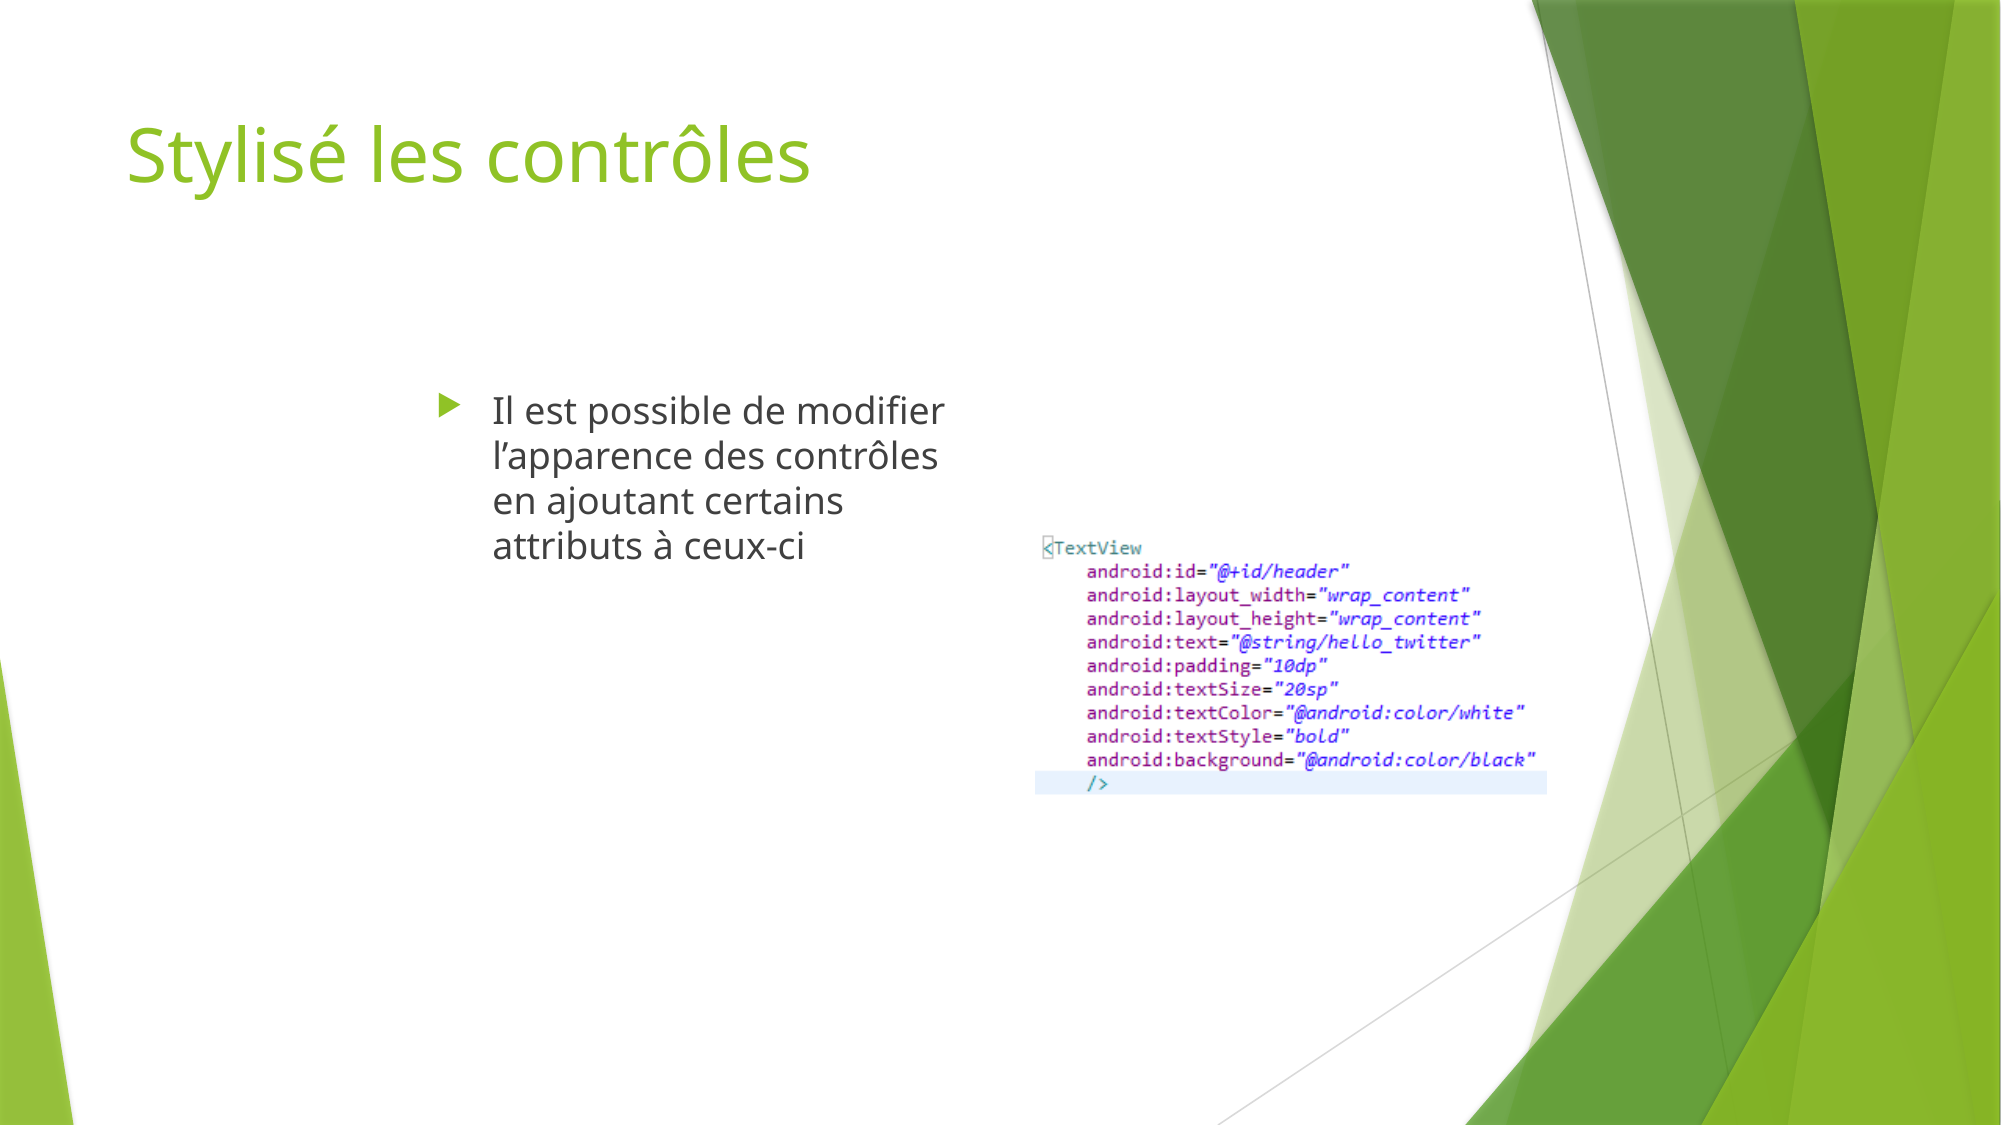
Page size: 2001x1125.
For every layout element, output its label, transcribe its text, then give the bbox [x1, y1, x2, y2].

list Il est possible de modifier l’apparence des contrôles en ajoutant certains attributs à ceux-ci [421, 379, 982, 953]
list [1034, 531, 1547, 801]
title Stylisé les contrôles [111, 99, 1522, 317]
